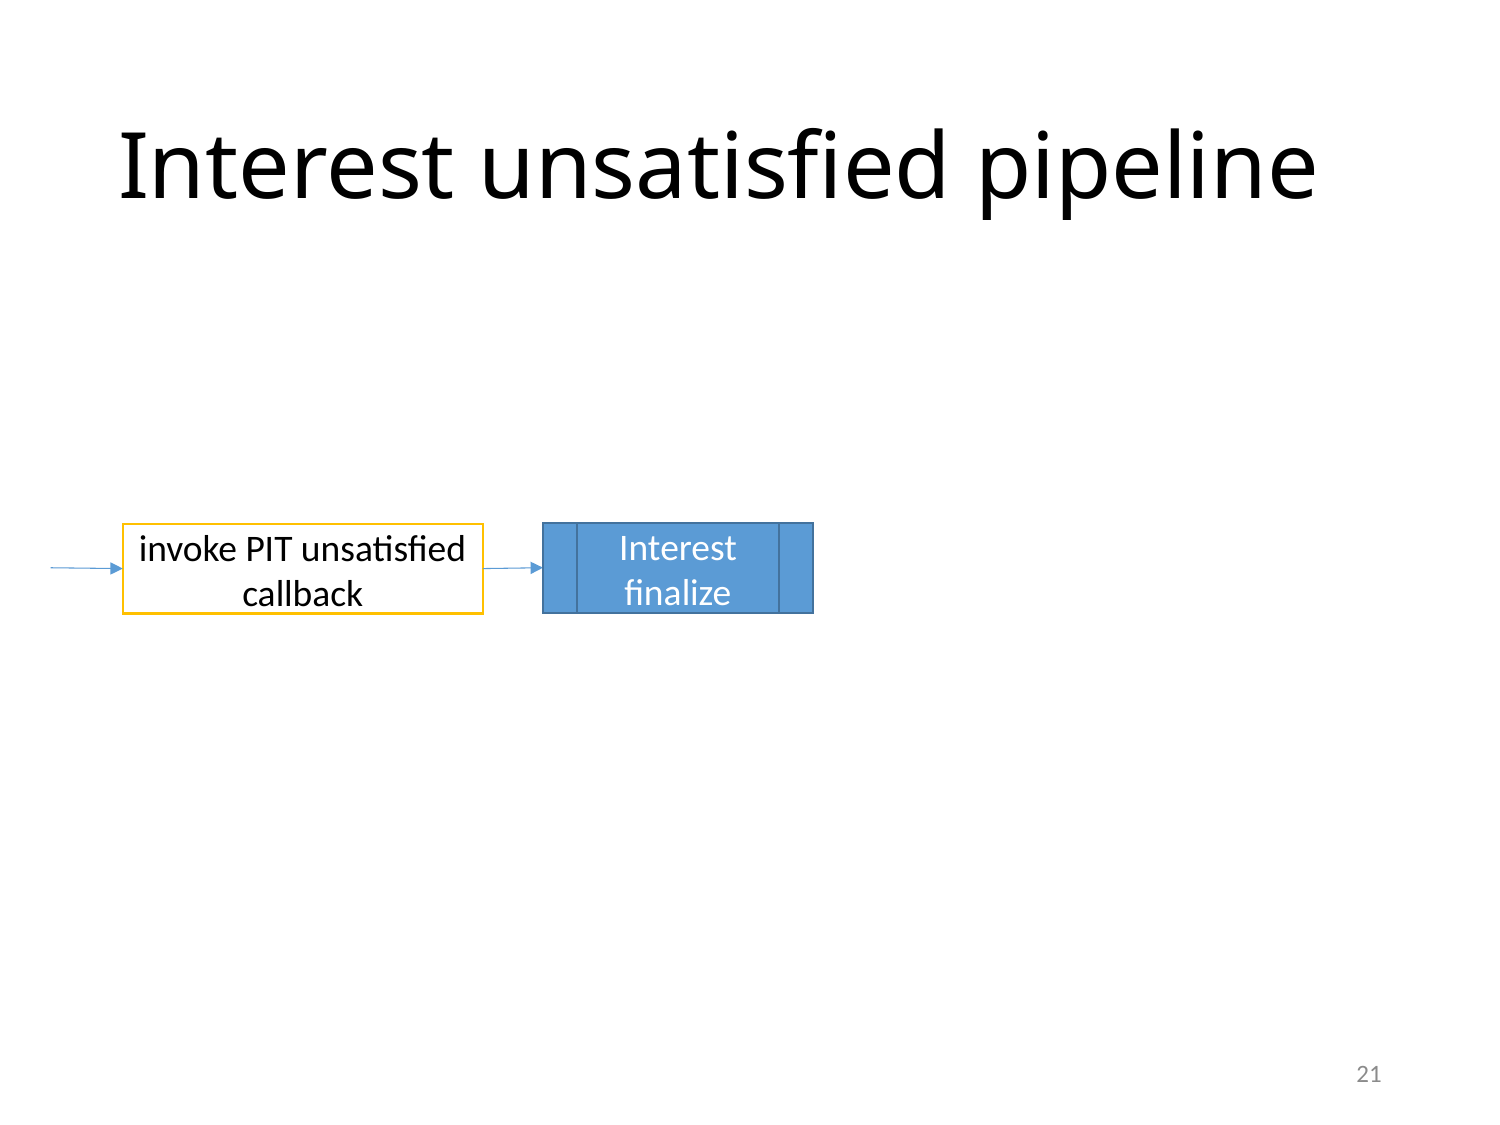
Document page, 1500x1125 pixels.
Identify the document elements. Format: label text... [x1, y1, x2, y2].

text_box Interest finalize [542, 522, 814, 614]
title Interest unsatisfied pipeline [103, 59, 1397, 278]
text_box invoke PIT unsatisfied callback [122, 523, 484, 615]
slide_number 21 [1059, 1042, 1397, 1103]
